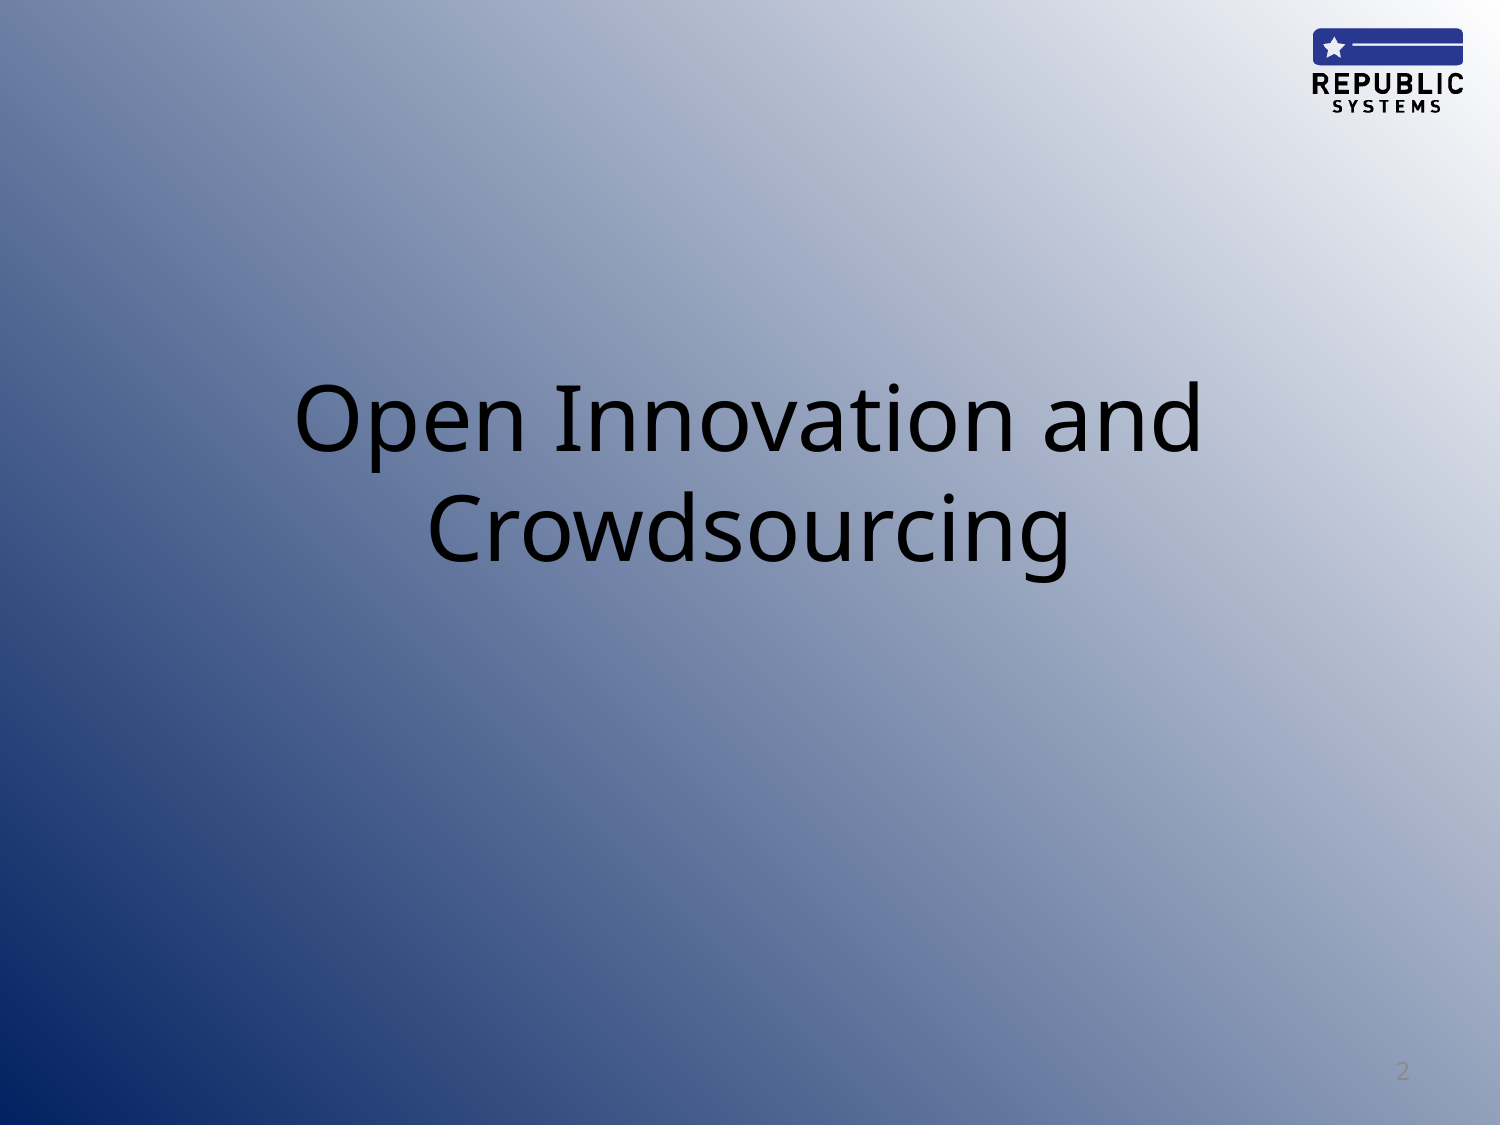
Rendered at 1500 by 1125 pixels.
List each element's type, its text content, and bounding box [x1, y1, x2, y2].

title Open Innovation and Crowdsourcing [112, 349, 1388, 591]
slide_number 2 [1074, 1042, 1425, 1103]
picture [1312, 28, 1463, 113]
